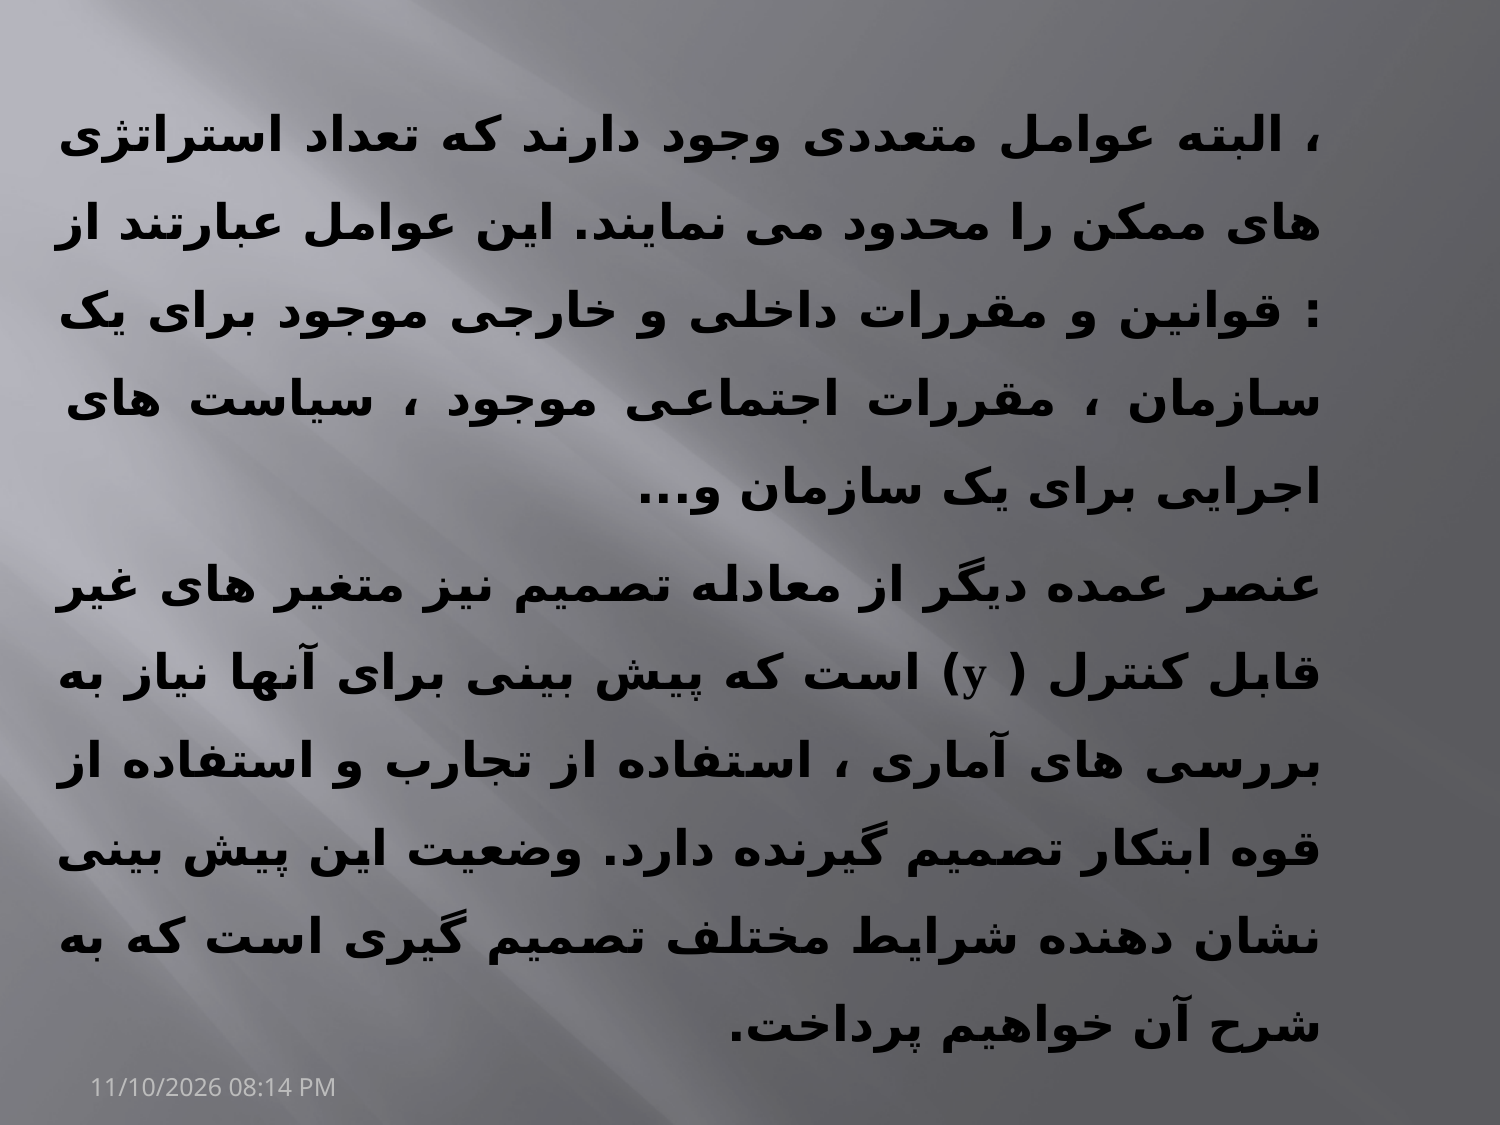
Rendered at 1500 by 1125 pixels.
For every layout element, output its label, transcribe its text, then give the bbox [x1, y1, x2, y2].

slide_number 20/مارس/1 [75, 1052, 425, 1113]
list ، البته عوامل متعددی وجود دارند که تعداد استراتژی های ممکن را محدود می نمایند. این عوامل عبارتند از : قوانین و مقررات داخلی و خارجی موجود برای یک سازمان ، مقررات اجتماعی موجود ، سیاست های اجرایی برای یک سازمان و... عنصر عمده دیگر از معادله تصمیم نیز متغیر های غیر قابل کنترل ( y) است که پیش بینی برای آنها نیاز به بررسی های آماری ، استفاده از تجارب و استفاده از قوه ابتکار تصمیم گیرنده دارد. وضعیت این پیش بینی نشان دهنده شرایط مختلف تصمیم گیری است که به شرح آن خواهیم پرداخت. [41, 66, 1414, 1059]
